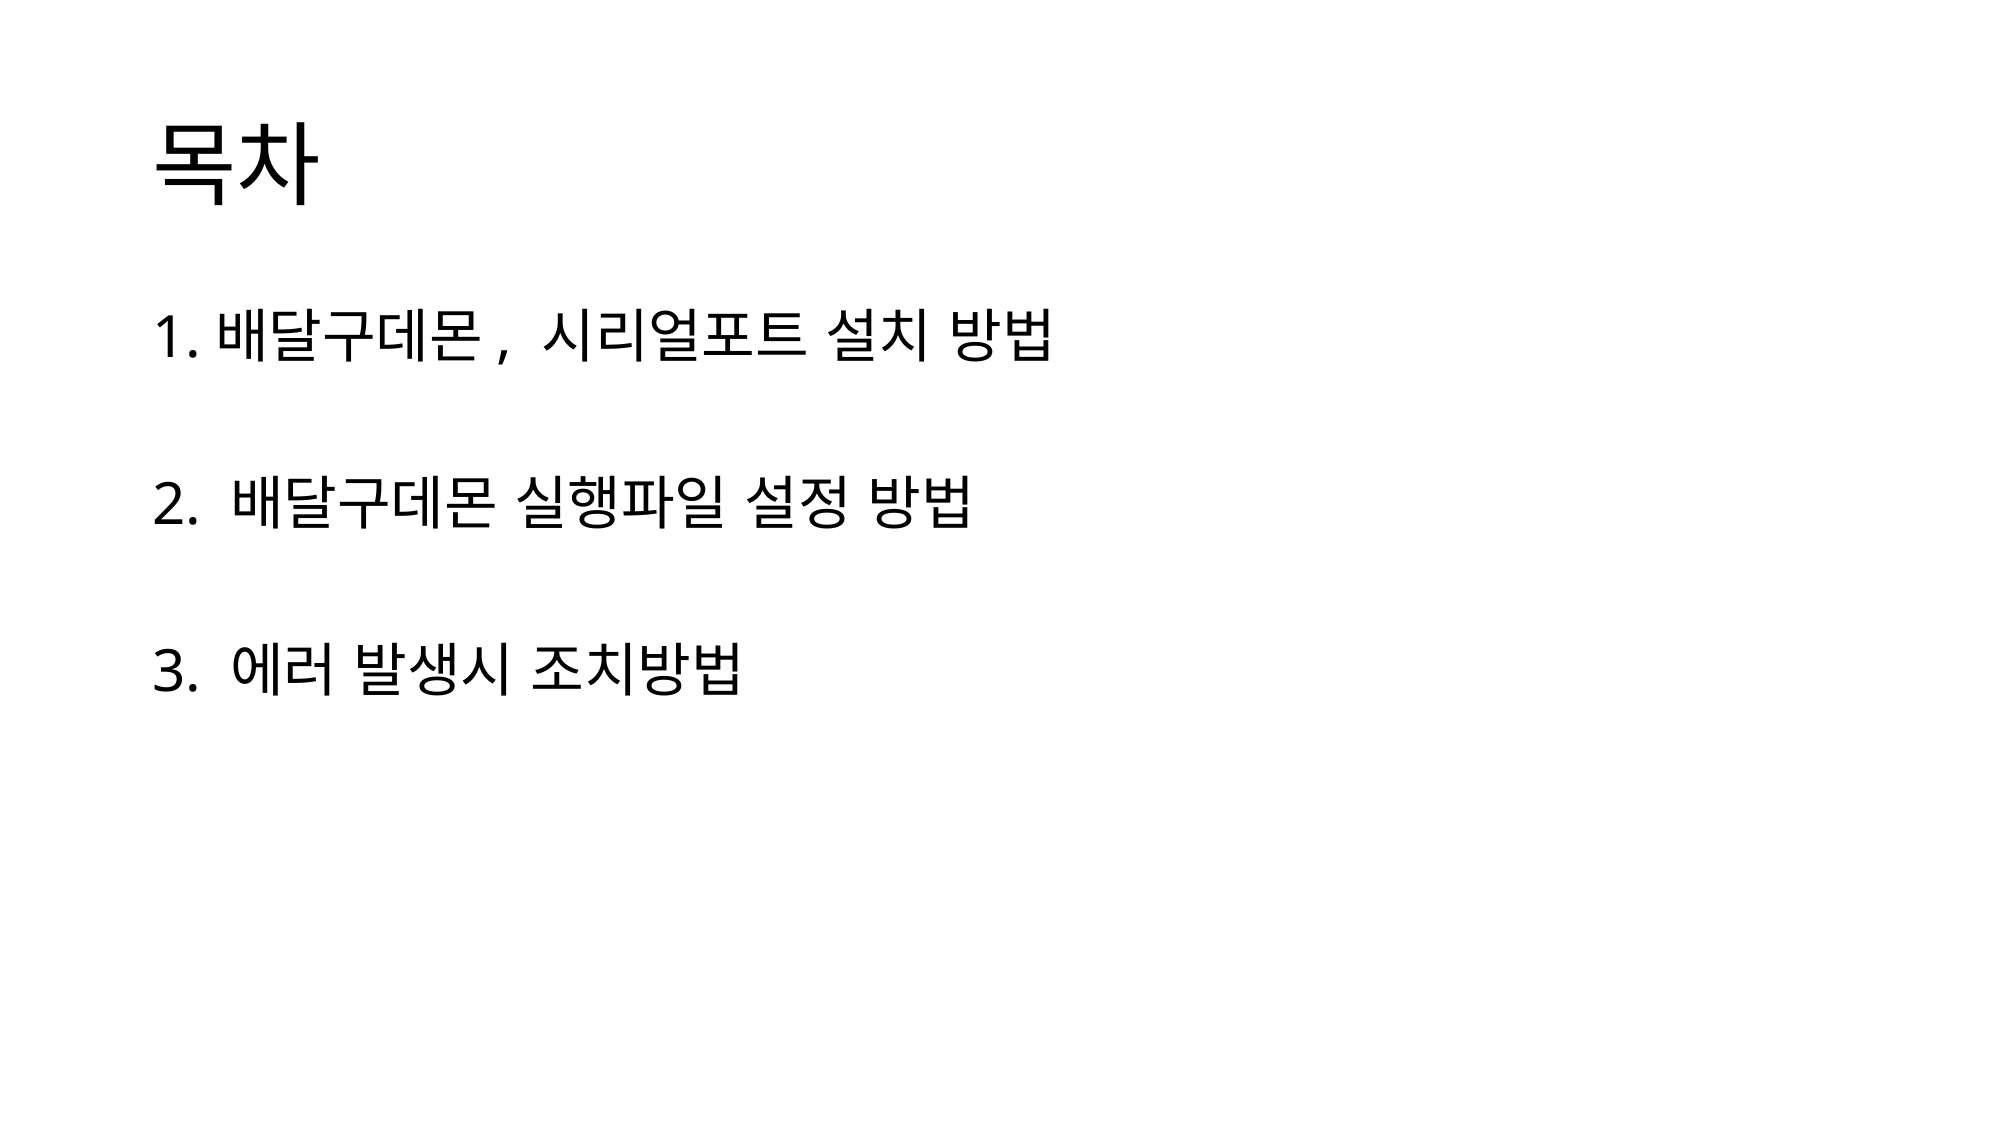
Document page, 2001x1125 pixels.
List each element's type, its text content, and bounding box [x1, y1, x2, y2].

list 1.배달구데몬, 시리얼포트 설치 방법 2. 배달구데몬 실행파일 설정 방법 3. 에러 발생시 조치방법 [137, 299, 1863, 1014]
title 목차 [137, 59, 1863, 278]
